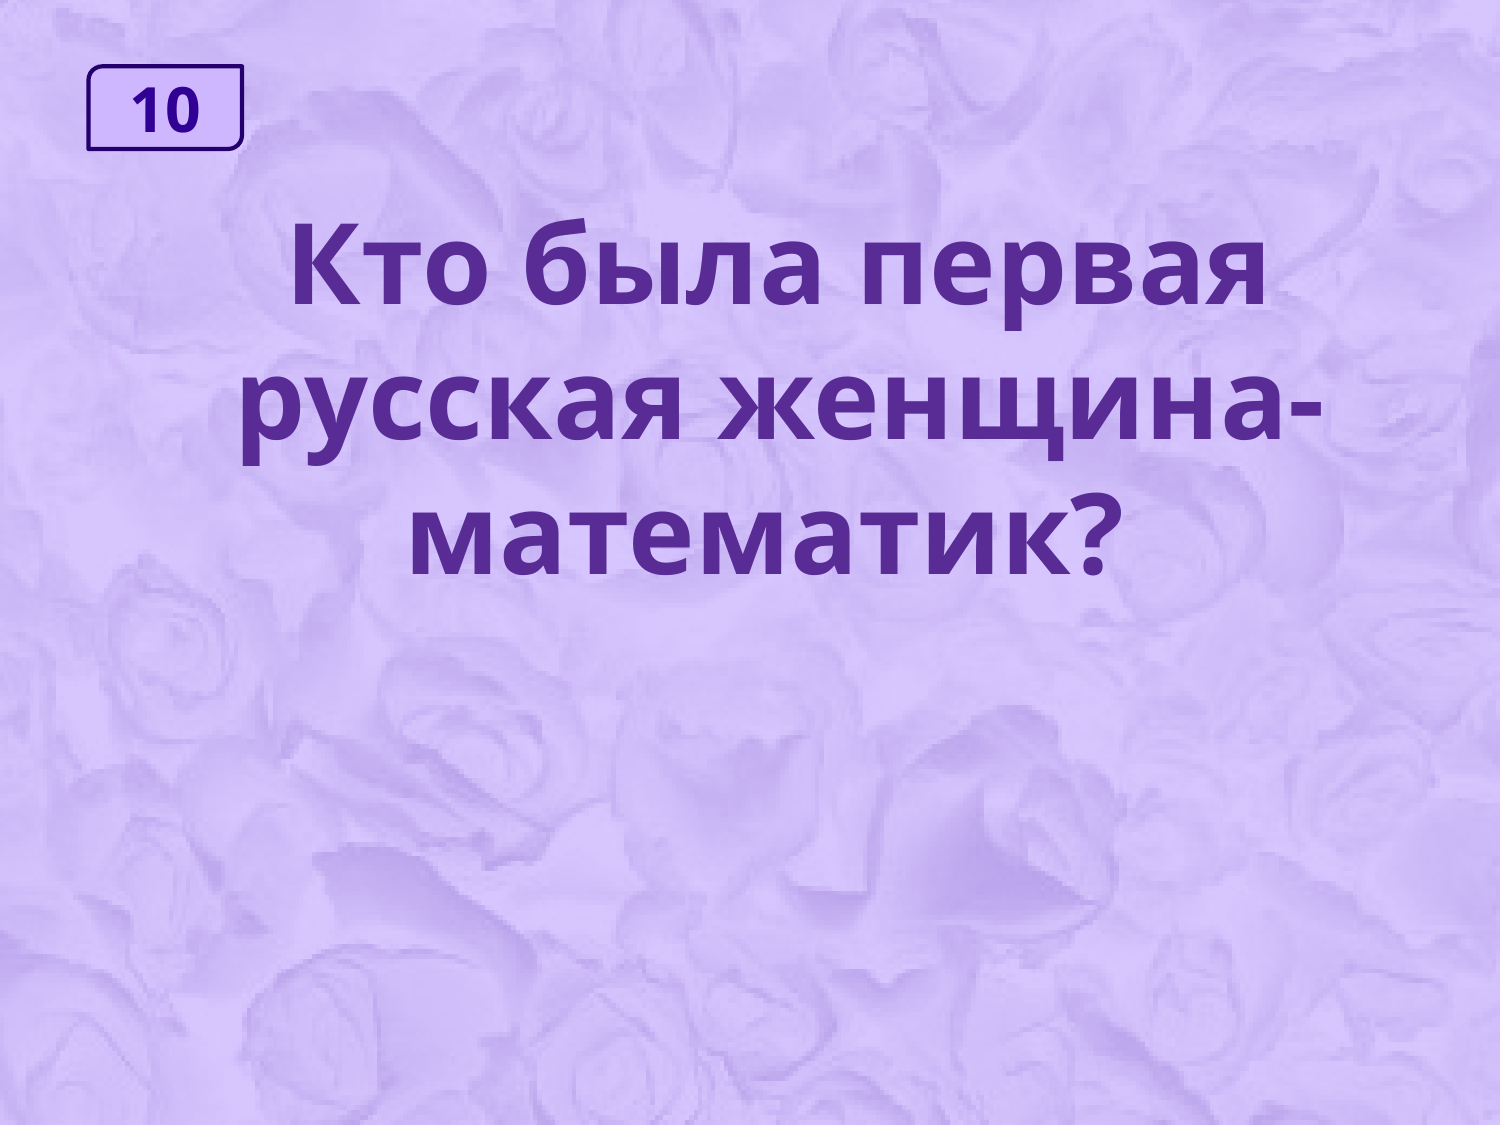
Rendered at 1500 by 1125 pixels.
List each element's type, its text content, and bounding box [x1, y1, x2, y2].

text_box Кто была первая русская женщина-математик? [88, 184, 1471, 605]
text_box 10 [86, 64, 245, 152]
